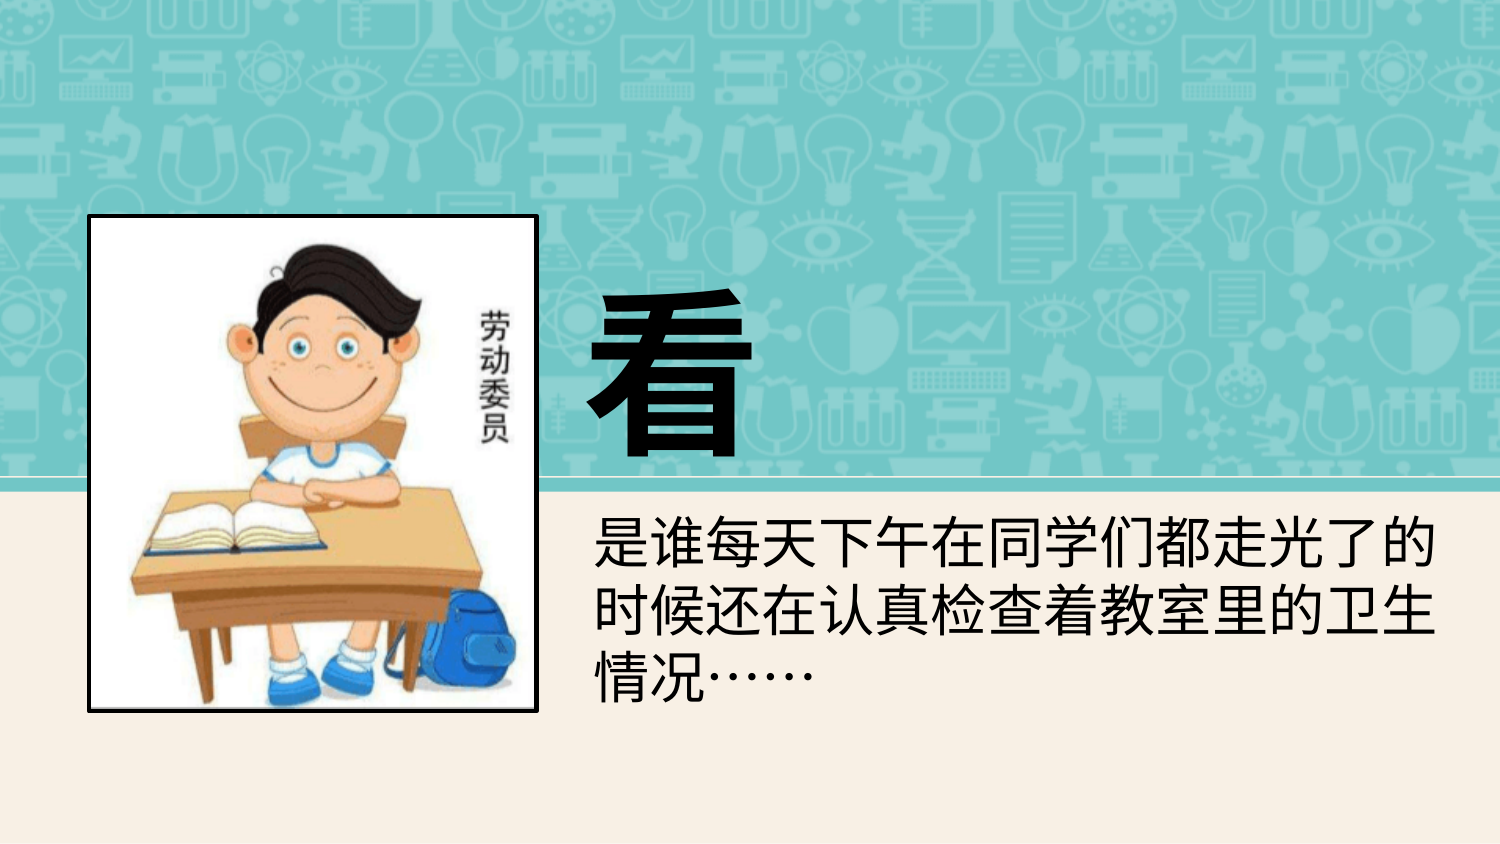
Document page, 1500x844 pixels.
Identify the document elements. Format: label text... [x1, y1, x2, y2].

text_box [0, 493, 1500, 844]
text_box 是谁每天下午在同学们都走光了的时候还在认真检查着教室里的卫生情况…… [593, 507, 1466, 745]
text_box [0, 477, 87, 493]
picture [0, 0, 1500, 709]
text_box [539, 477, 1500, 493]
